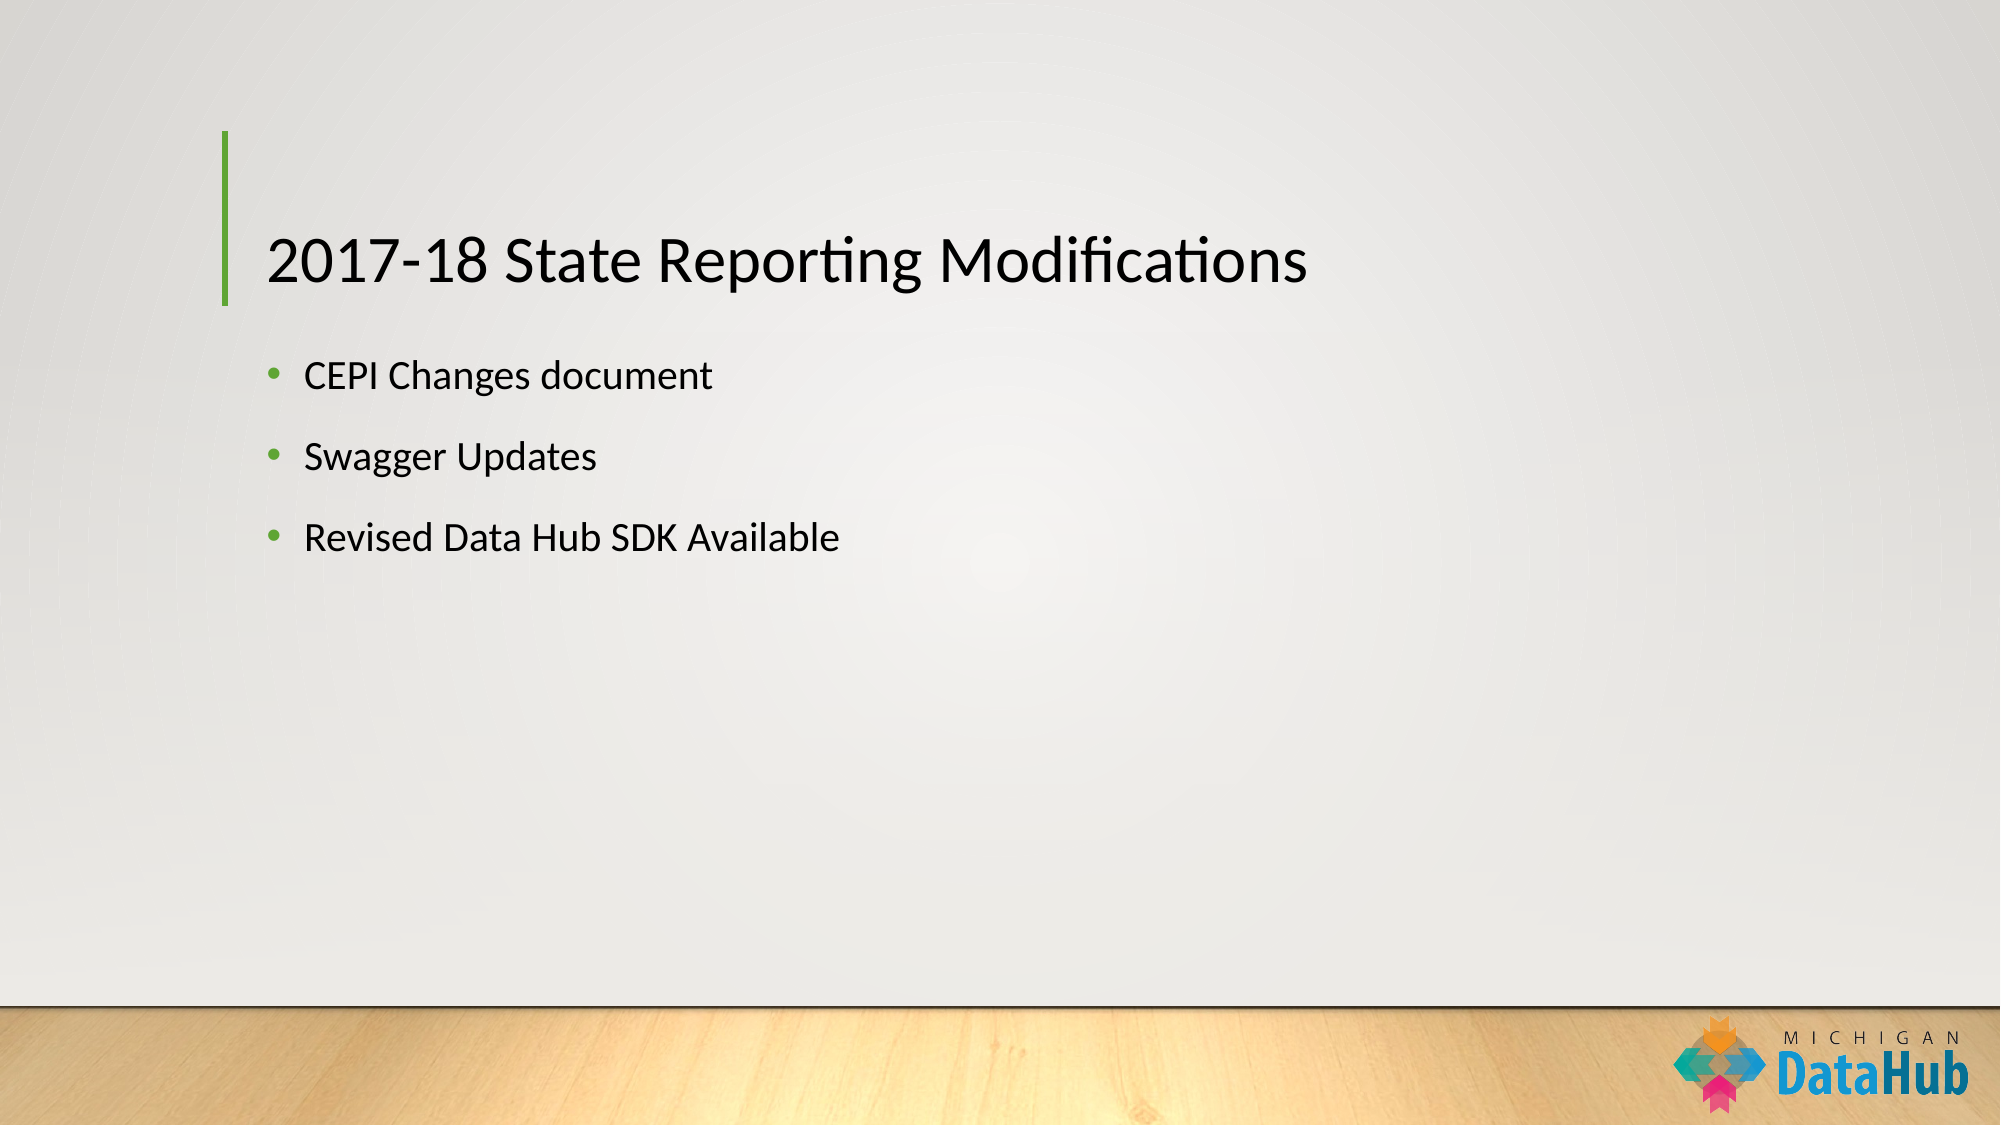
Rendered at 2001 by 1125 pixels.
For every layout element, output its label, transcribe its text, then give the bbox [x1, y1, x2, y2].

picture [0, 1006, 2000, 1125]
list CEPI Changes document Swagger Updates Revised Data Hub SDK Available [251, 330, 1814, 897]
title 2017-18 State Reporting Modifications [251, 131, 1814, 305]
